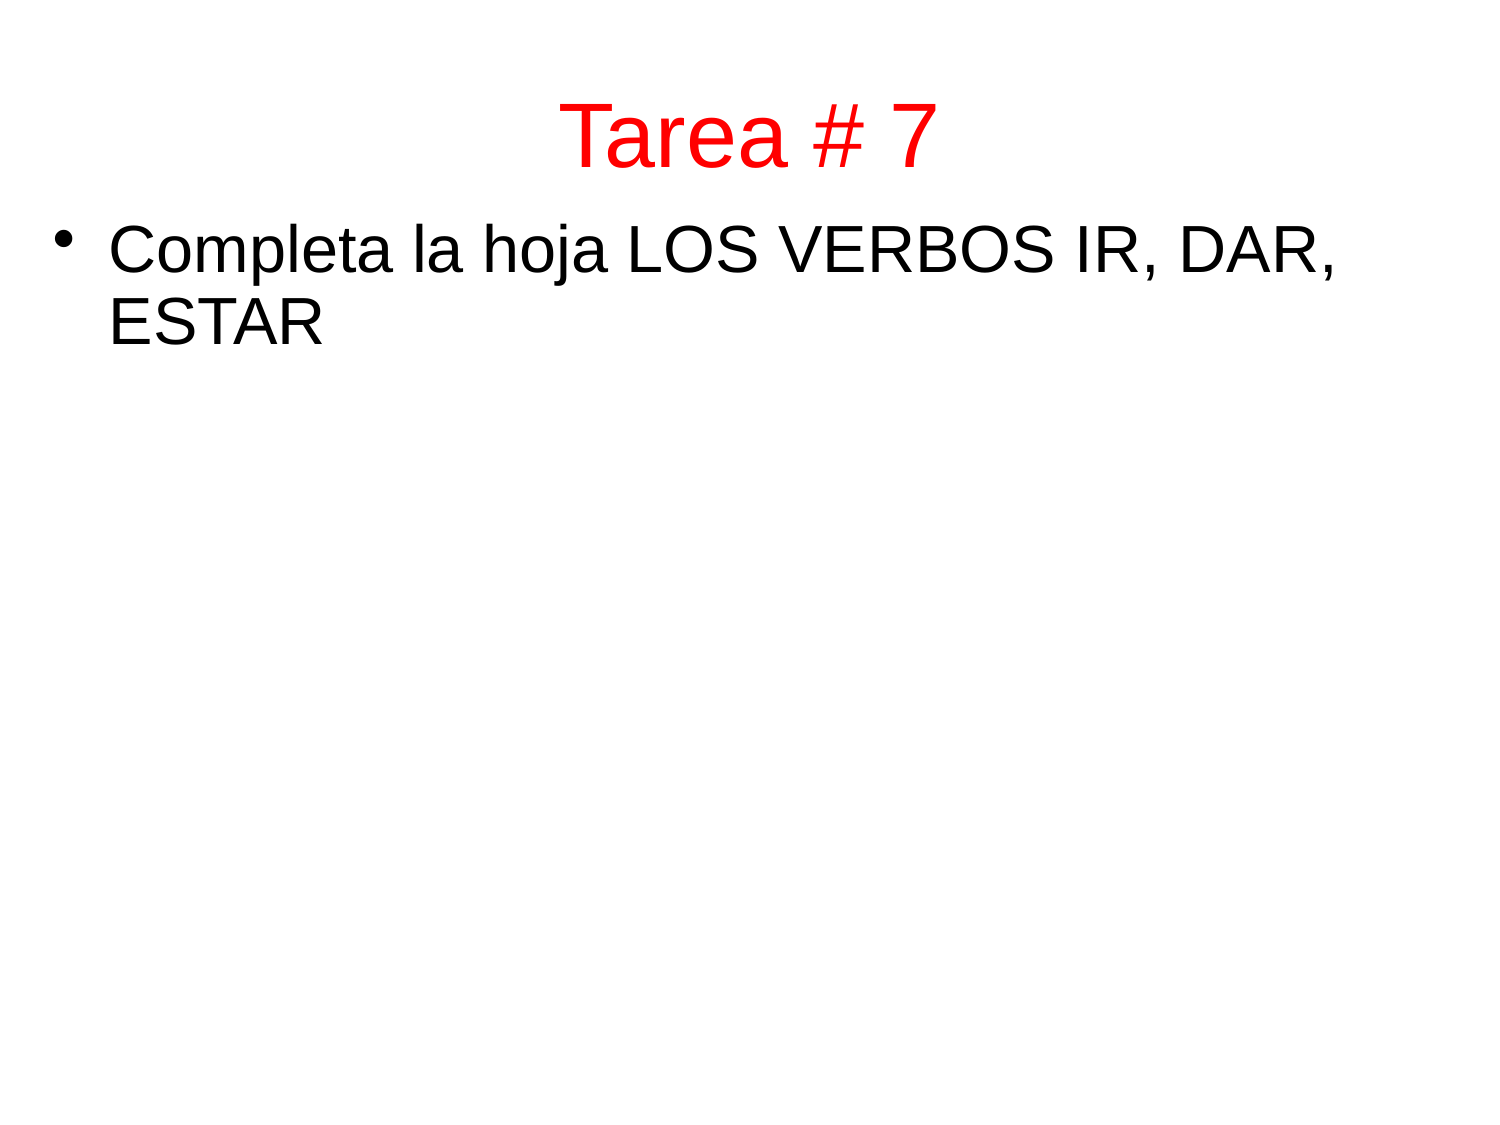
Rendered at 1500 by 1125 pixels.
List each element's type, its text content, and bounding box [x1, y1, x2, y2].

list Completa la hoja LOS VERBOS IR, DAR, ESTAR [37, 207, 1463, 950]
text_box Tarea # 7 [74, 37, 1425, 225]
